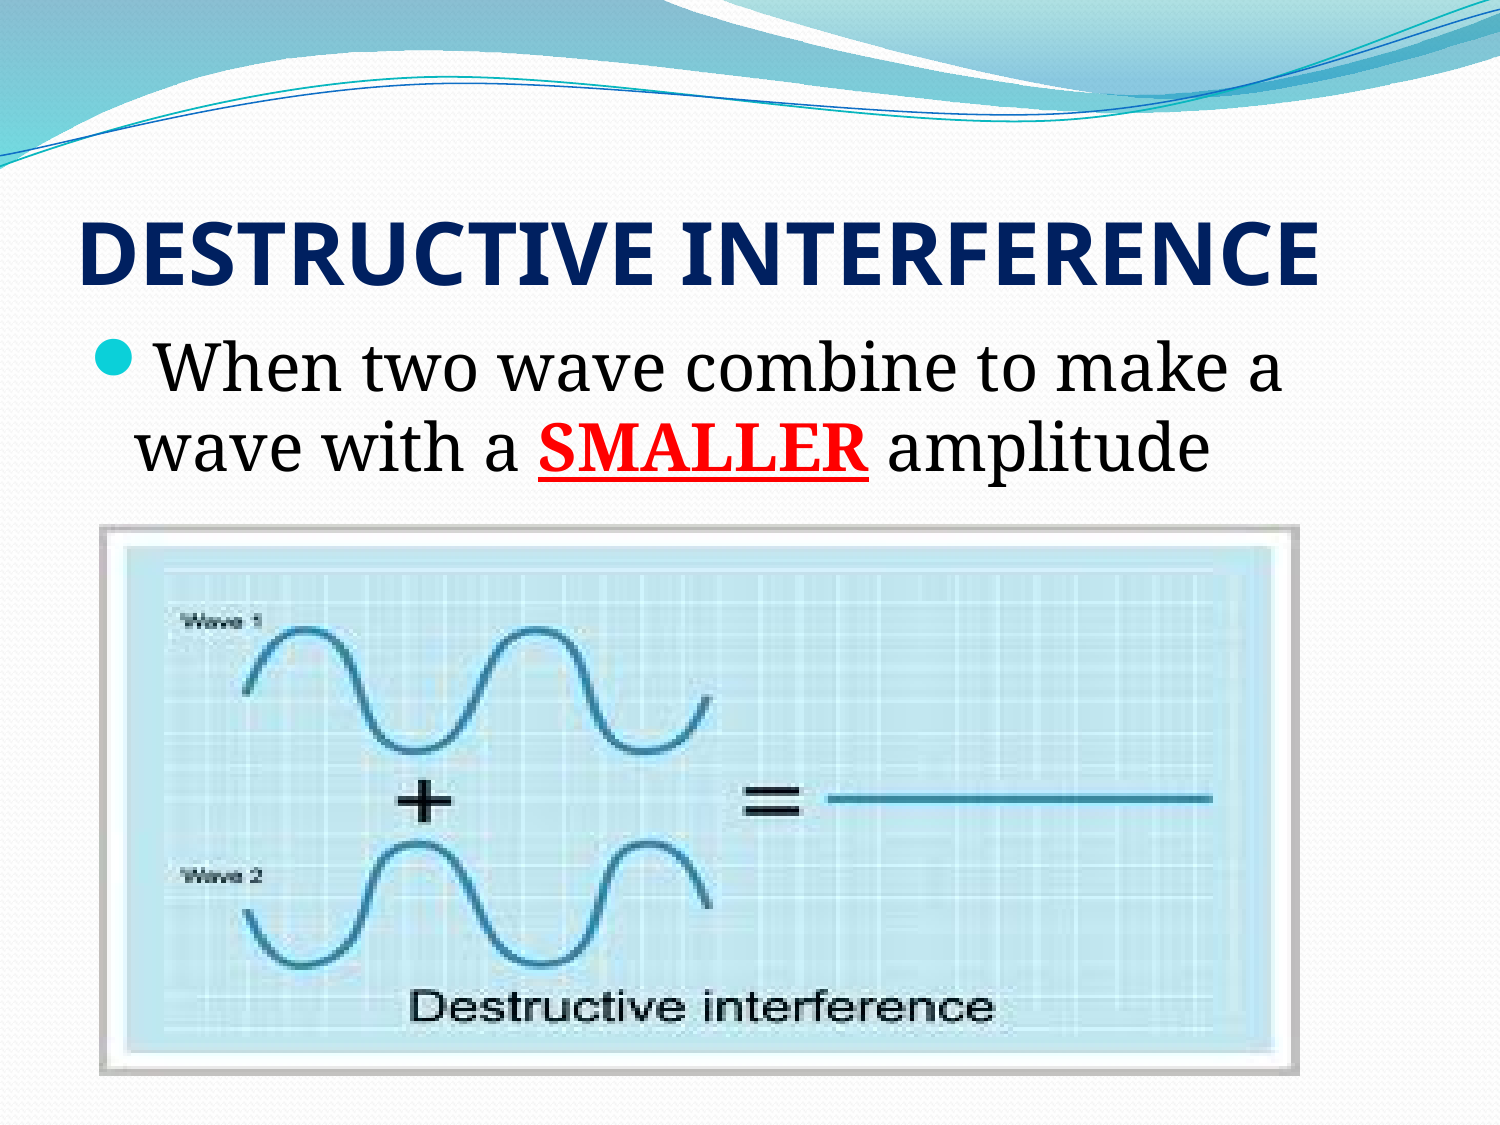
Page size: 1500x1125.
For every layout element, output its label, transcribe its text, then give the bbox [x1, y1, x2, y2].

title DESTRUCTIVE INTERFERENCE [75, 115, 1425, 303]
list When two wave combine to make a wave with a SMALLER amplitude [75, 317, 1425, 1038]
picture [99, 524, 1301, 1076]
